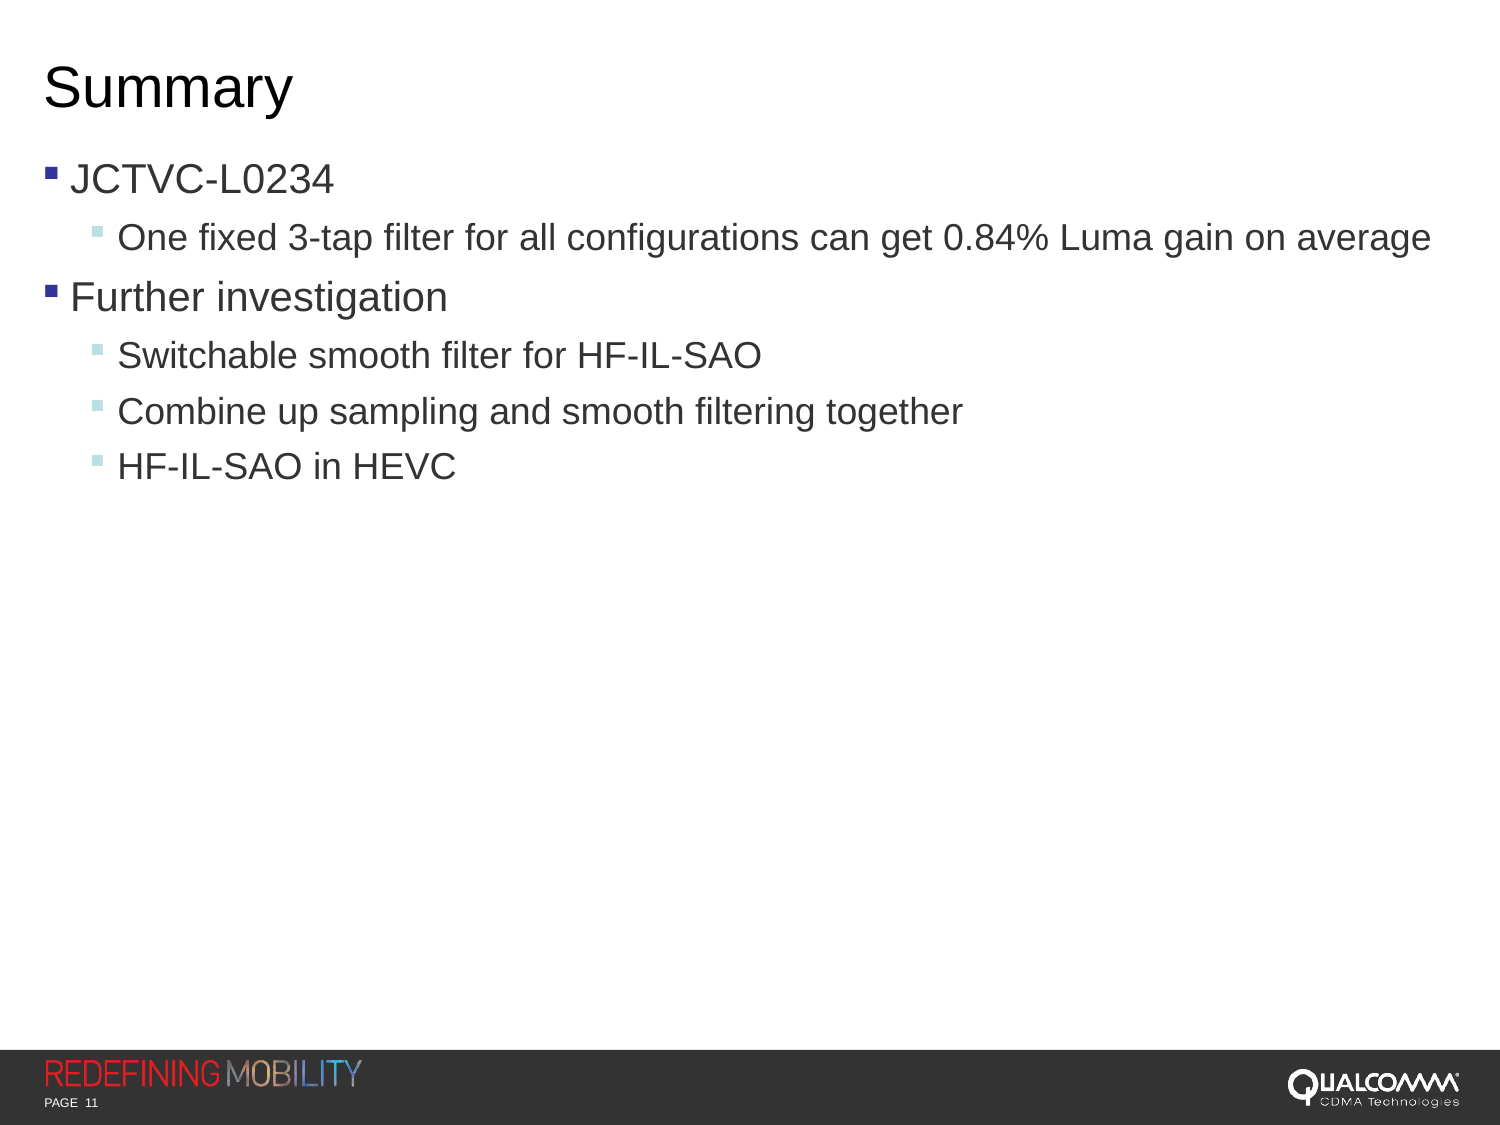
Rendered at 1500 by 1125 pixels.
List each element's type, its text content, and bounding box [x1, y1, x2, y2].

list JCTVC-L0234 One fixed 3-tap filter for all configurations can get 0.84% Luma gain on average Further investigation Switchable smooth filter for HF-IL-SAO Combine up sampling and smooth filtering together HF-IL-SAO in HEVC [26, 148, 1458, 1016]
picture [30, 1048, 372, 1099]
picture [1278, 1058, 1478, 1114]
title Summary [28, 44, 1462, 138]
